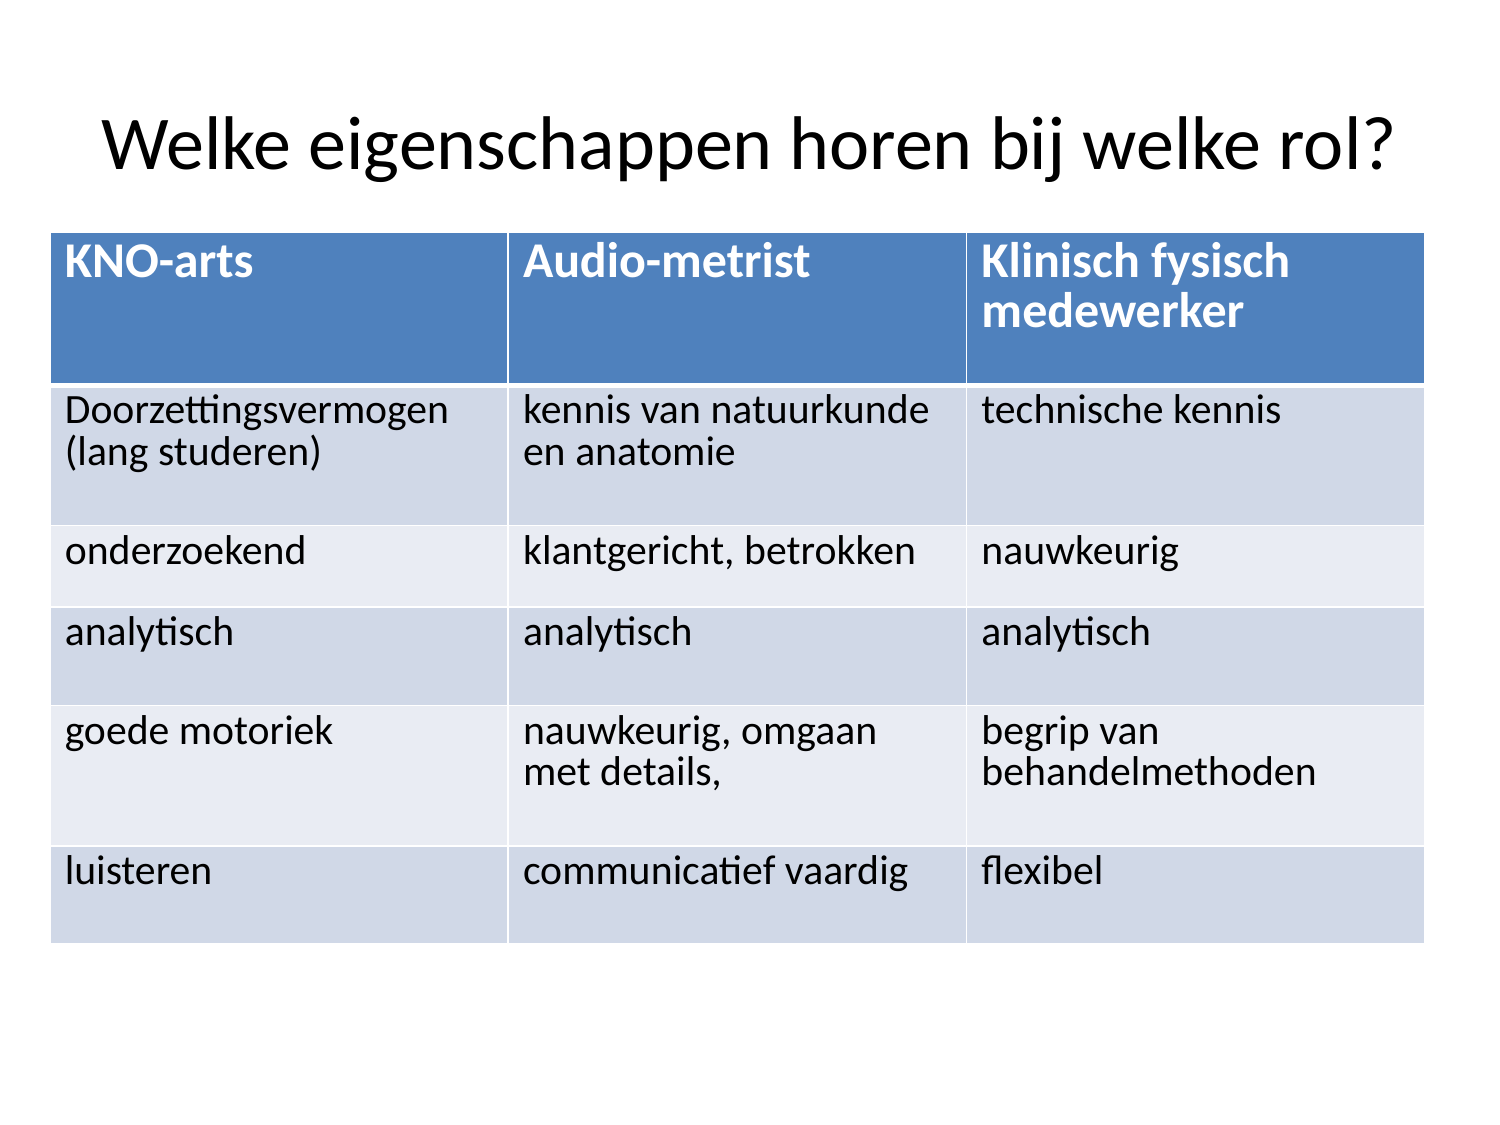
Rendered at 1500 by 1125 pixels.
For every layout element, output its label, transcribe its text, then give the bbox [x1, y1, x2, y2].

table_cell analytisch [51, 608, 507, 705]
table_cell klantgericht, betrokken [509, 526, 966, 606]
table_cell onderzoekend [51, 526, 507, 606]
table_cell kennis van natuurkunde en anatomie [509, 388, 966, 525]
table_header KNO-arts [51, 233, 507, 383]
table_cell analytisch [967, 608, 1424, 705]
table_cell technische kennis [967, 388, 1424, 525]
table_cell goede motoriek [51, 706, 507, 845]
table_cell luisteren [51, 847, 507, 943]
table_cell Doorzettingsvermogen (lang studeren) [51, 388, 507, 525]
table_cell communicatief vaardig [509, 847, 966, 943]
table_cell analytisch [509, 608, 966, 705]
table_cell flexibel [967, 847, 1424, 943]
table_header Audio-metrist [509, 233, 966, 383]
table_header Klinisch fysisch medewerker [967, 233, 1424, 383]
title Welke eigenschappen horen bij welke rol? [75, 45, 1425, 231]
table_cell nauwkeurig [967, 526, 1424, 606]
table_cell begrip van behandelmethoden [967, 706, 1424, 845]
table_cell nauwkeurig, omgaan met details, [509, 706, 966, 845]
